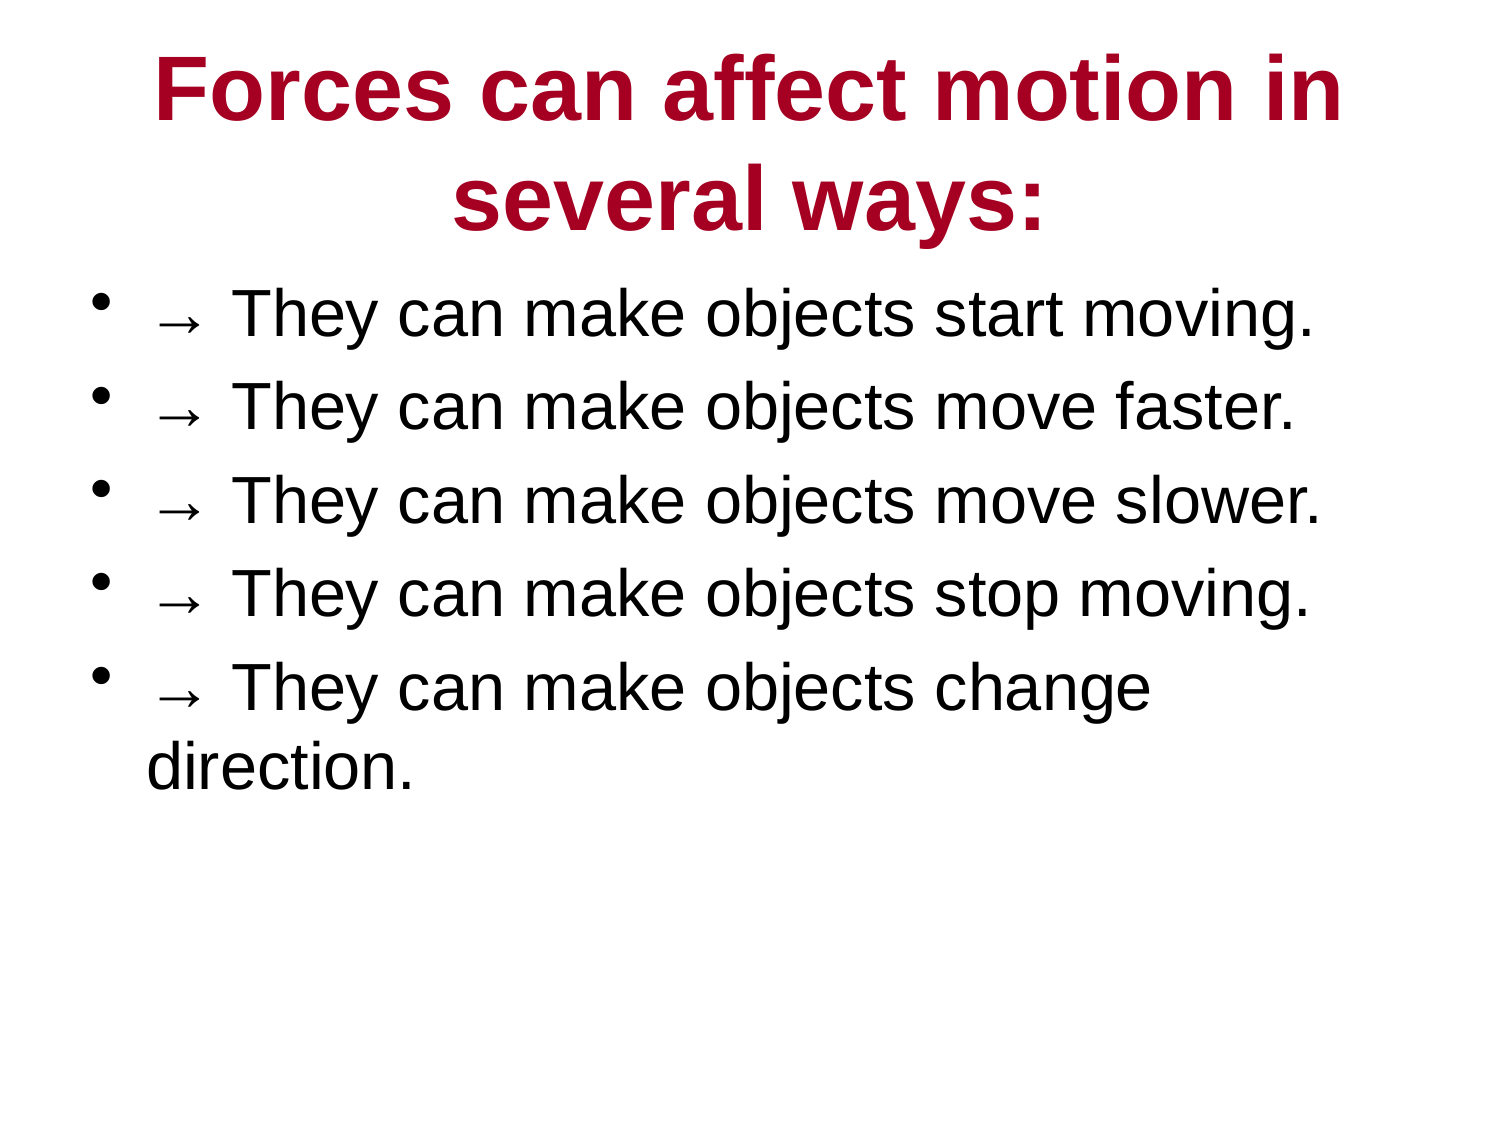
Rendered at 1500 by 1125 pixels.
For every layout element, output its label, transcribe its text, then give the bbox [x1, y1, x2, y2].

list → They can make objects start moving. → They can make objects move faster. → They can make objects move slower. → They can make objects stop moving. → They can make objects change direction. [74, 262, 1426, 1006]
title Forces can affect motion in several ways: [74, 44, 1426, 233]
